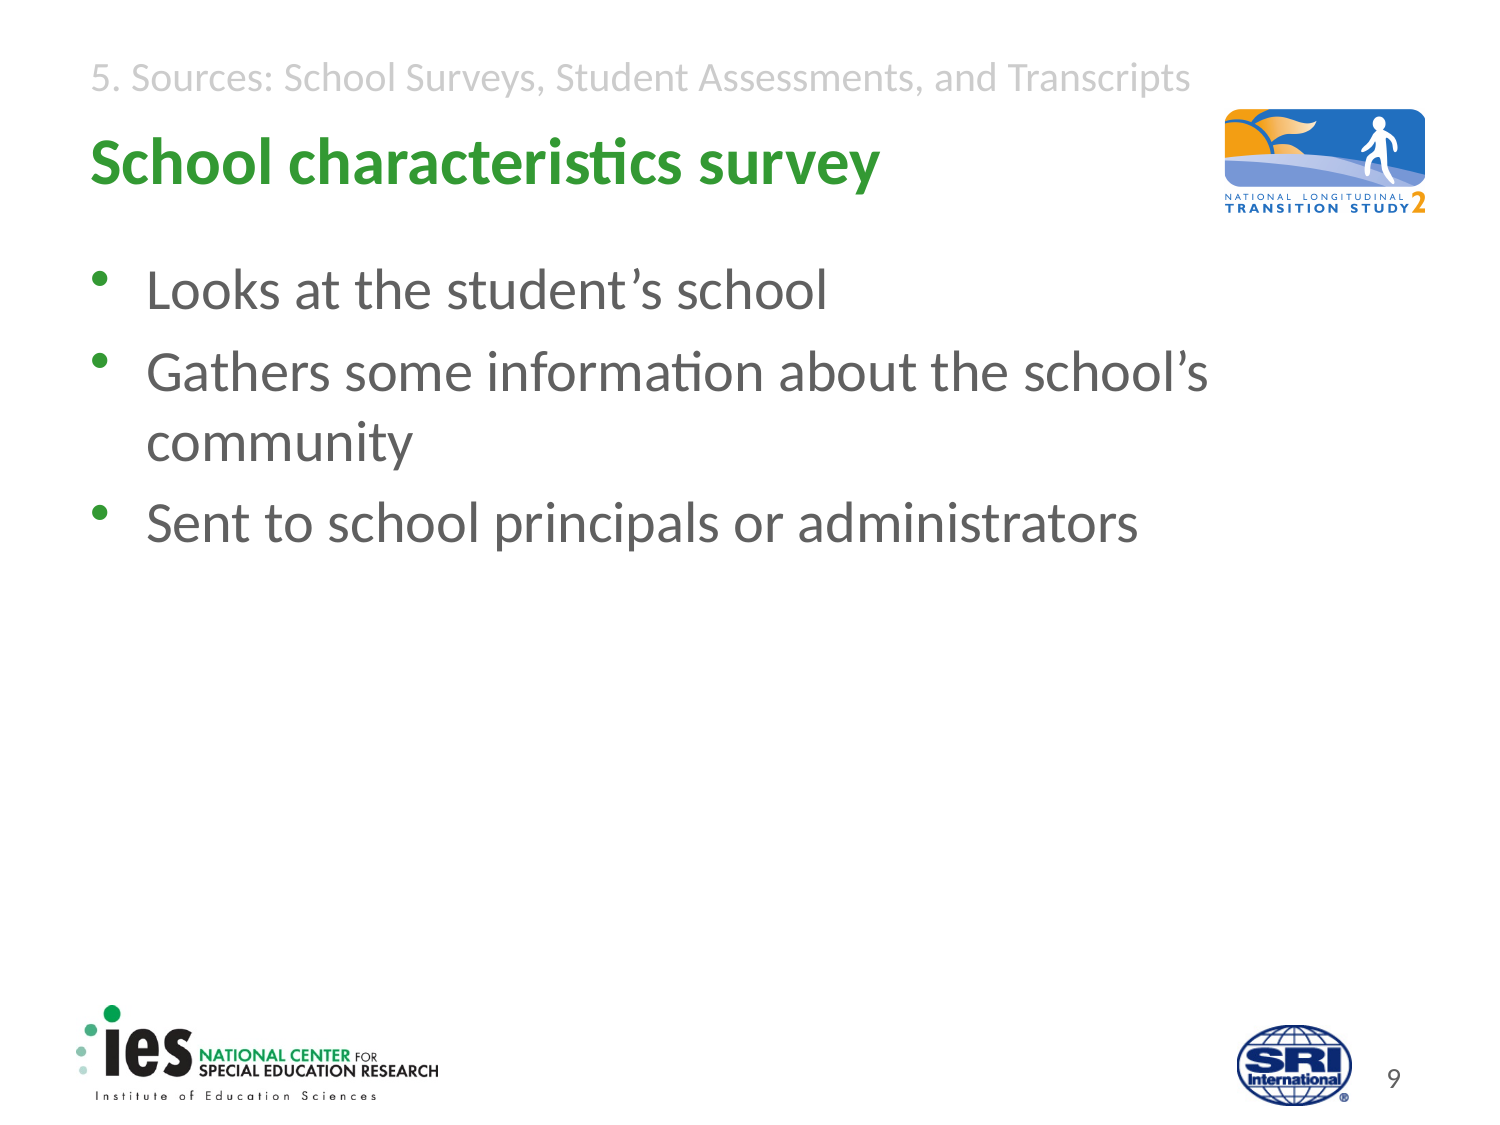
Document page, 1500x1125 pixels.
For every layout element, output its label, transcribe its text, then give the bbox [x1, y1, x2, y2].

picture [1237, 1025, 1352, 1106]
list Looks at the student’s school Gathers some information about the school’s community Sent to school principals or administrators [74, 243, 1426, 987]
slide_number 8 [1312, 1051, 1417, 1125]
title School characteristics survey [74, 90, 1426, 226]
picture [76, 1005, 438, 1100]
